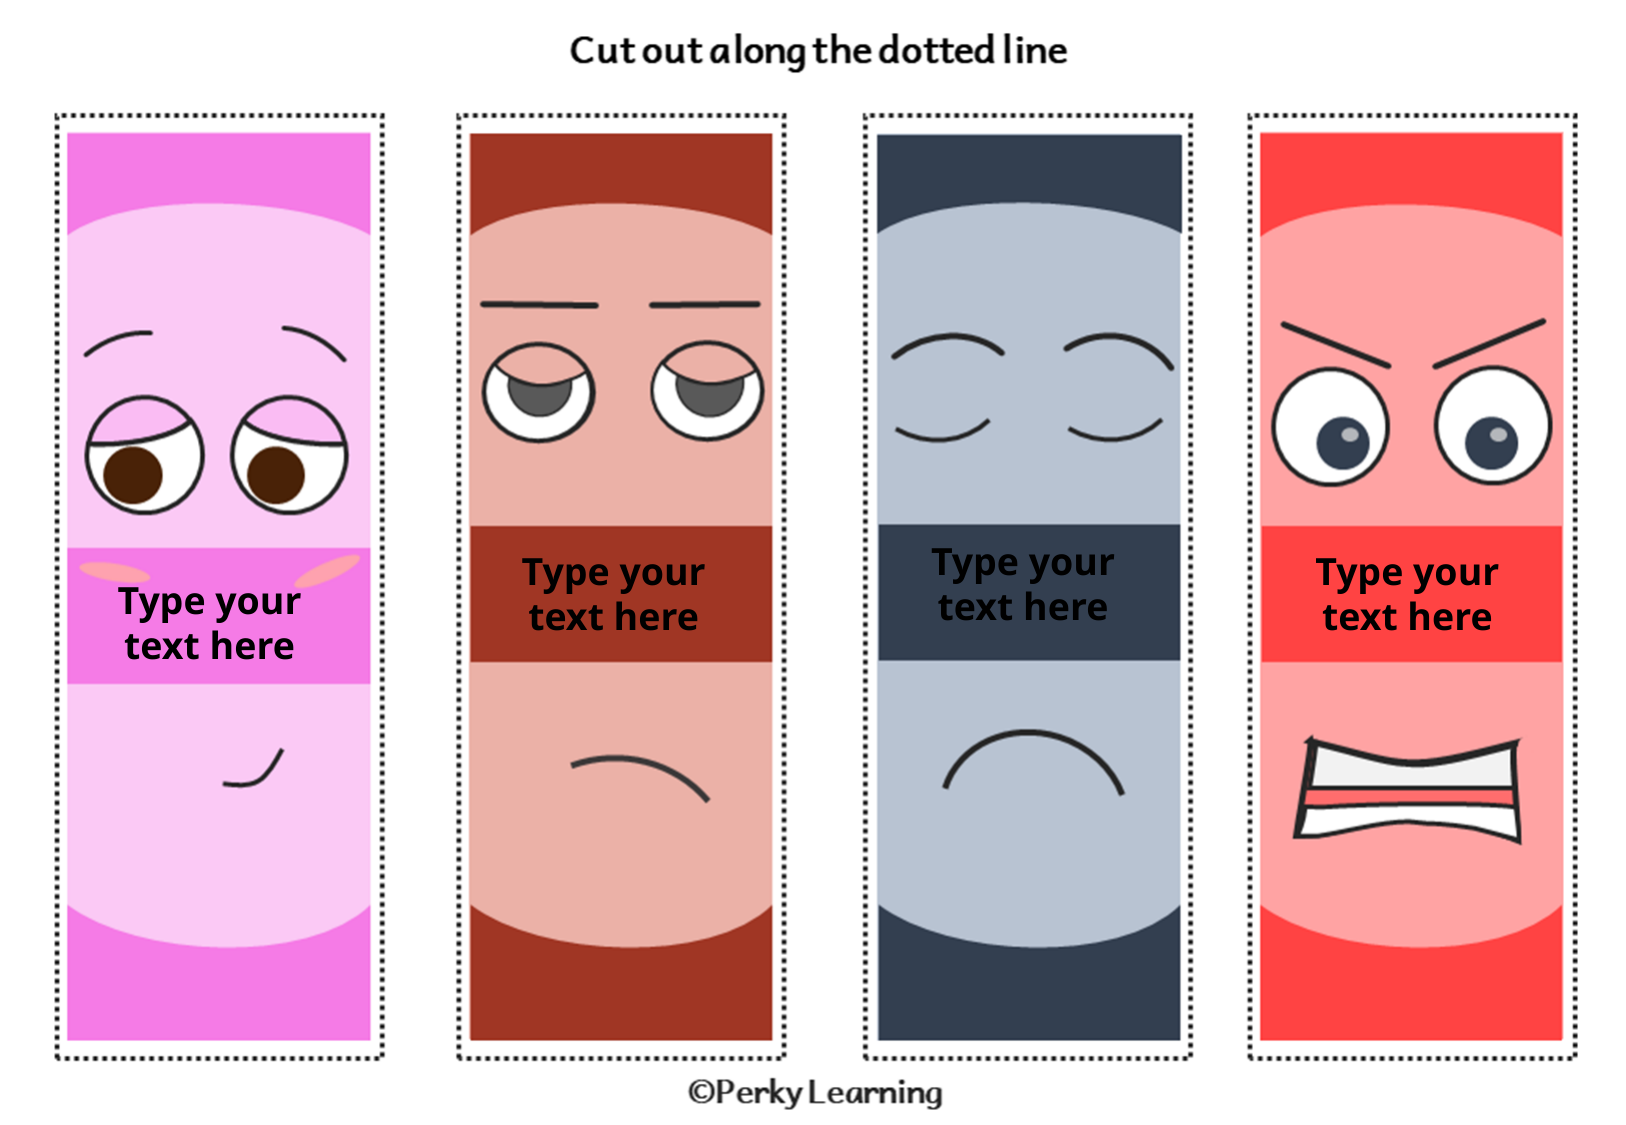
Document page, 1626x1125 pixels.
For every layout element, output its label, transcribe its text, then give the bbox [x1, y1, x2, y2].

text_box Type your text here [884, 530, 1163, 636]
text_box Type your text here [1268, 540, 1547, 646]
text_box Type your text here [474, 540, 753, 646]
picture [0, 0, 1626, 1125]
text_box Type your text here [70, 569, 349, 675]
